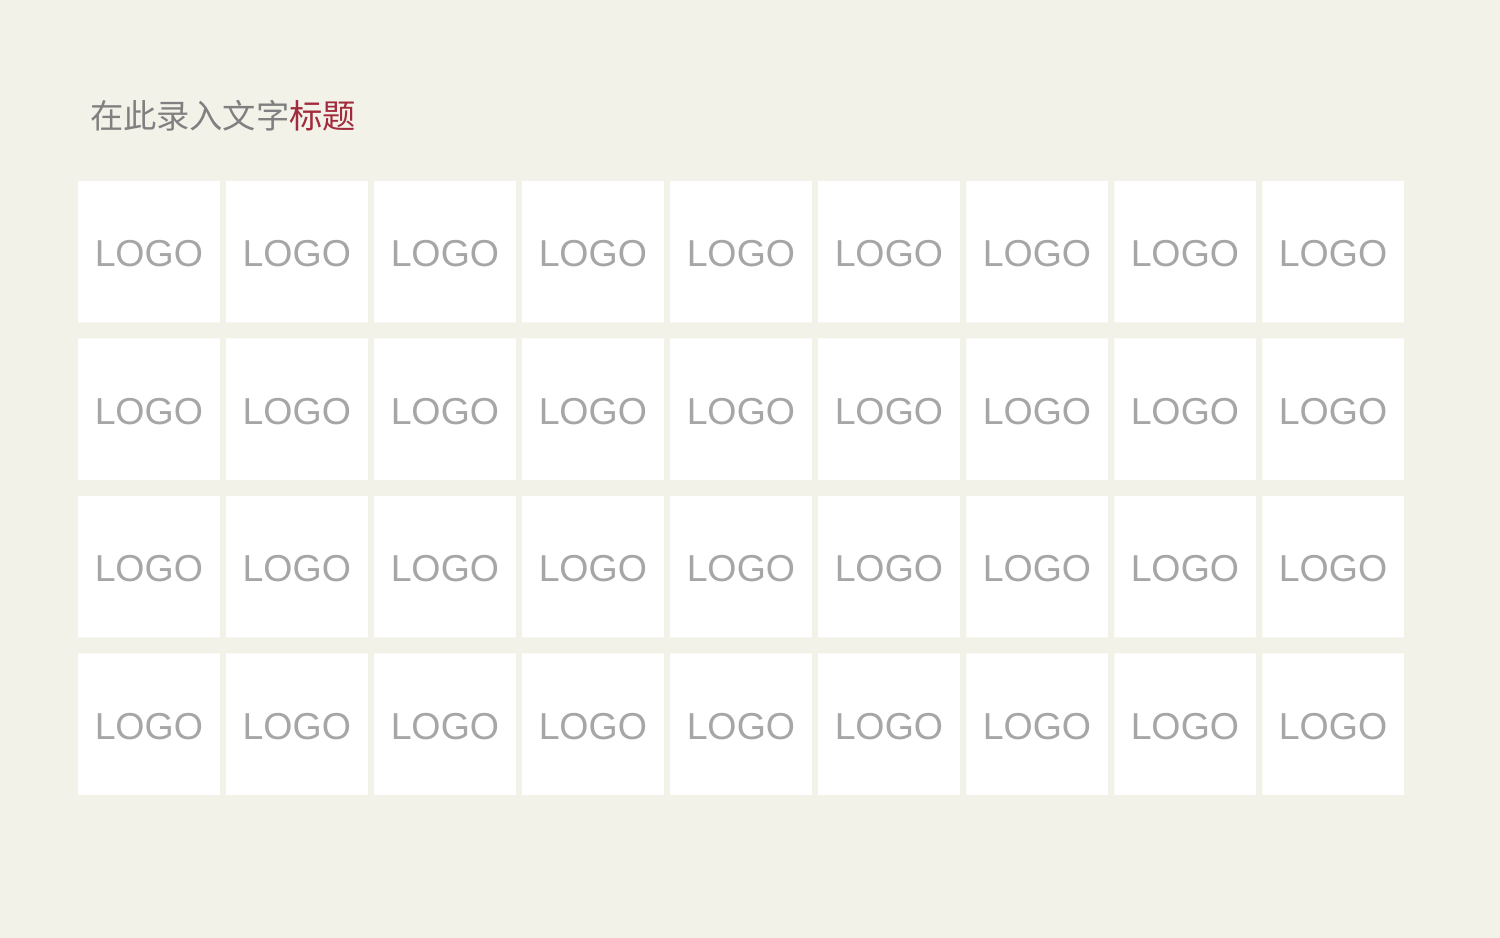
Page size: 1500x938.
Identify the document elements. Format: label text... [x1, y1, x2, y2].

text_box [77, 338, 1405, 481]
title 在此录入文字标题 [75, 37, 1425, 194]
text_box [77, 495, 1405, 638]
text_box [77, 180, 1405, 323]
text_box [77, 653, 1405, 796]
